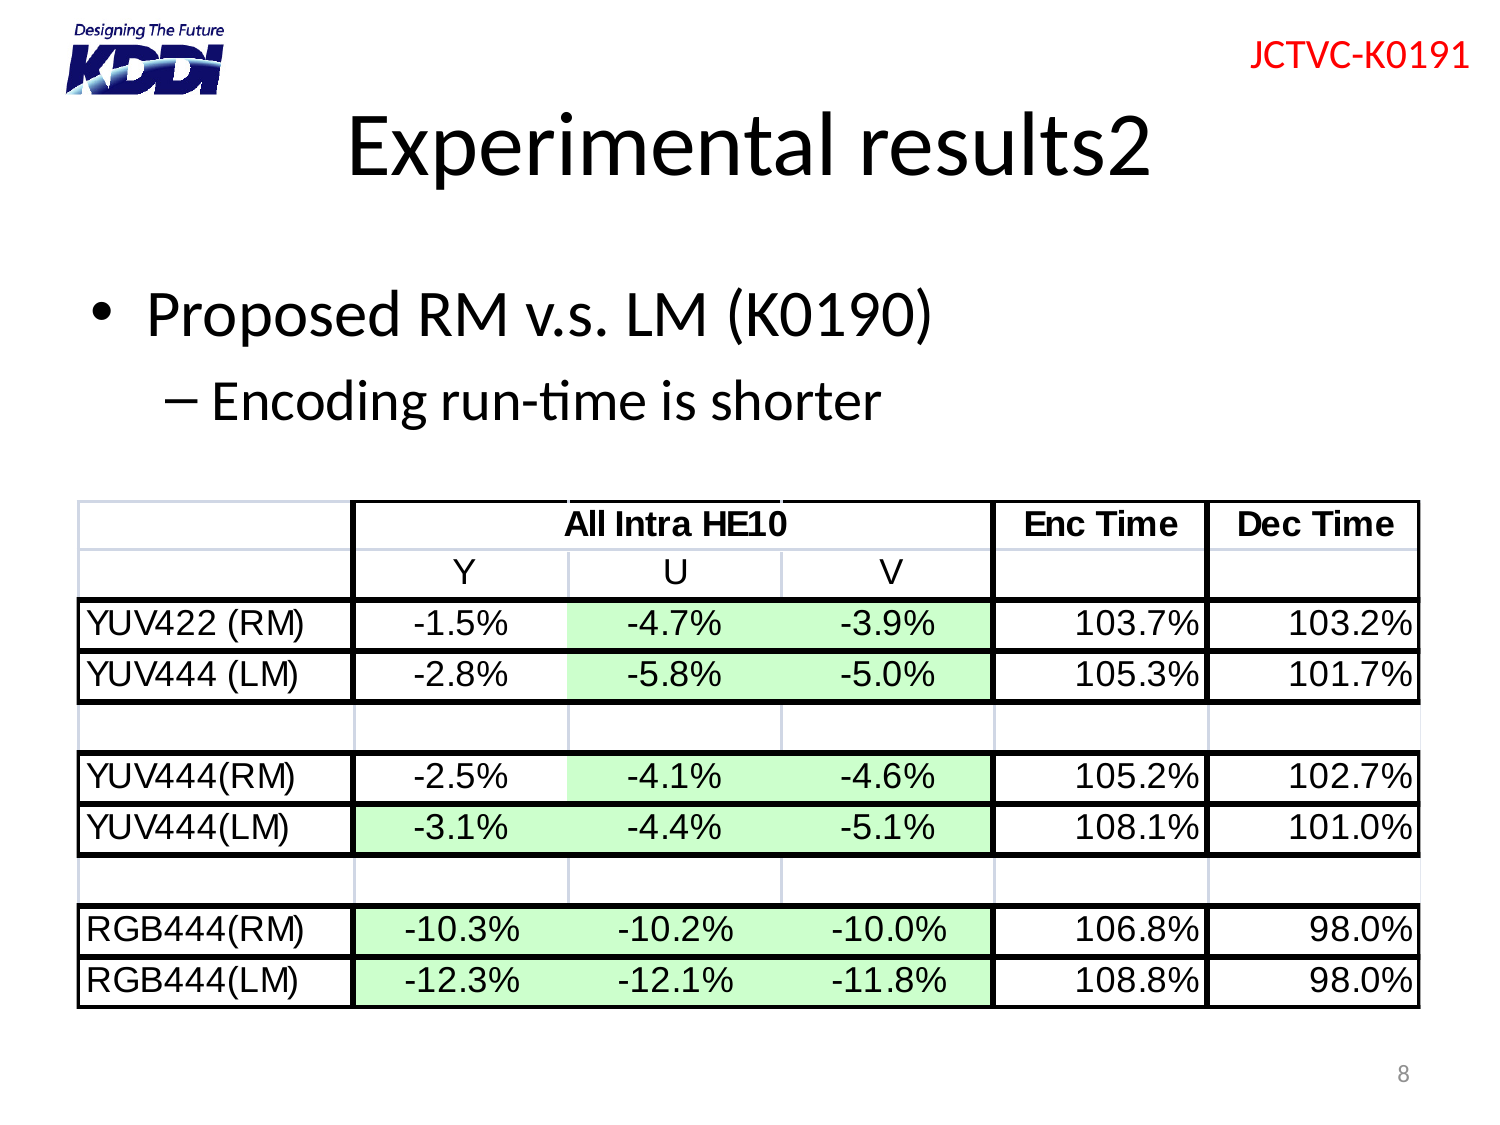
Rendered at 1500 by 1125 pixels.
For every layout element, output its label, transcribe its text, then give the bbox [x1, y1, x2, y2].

picture [61, 18, 236, 100]
picture [76, 500, 1424, 1012]
slide_number 8 [1074, 1042, 1425, 1103]
list Proposed RM v.s. LM (K0190) Encoding run-time is shorter [74, 262, 1426, 503]
title Experimental results2 [74, 44, 1426, 233]
